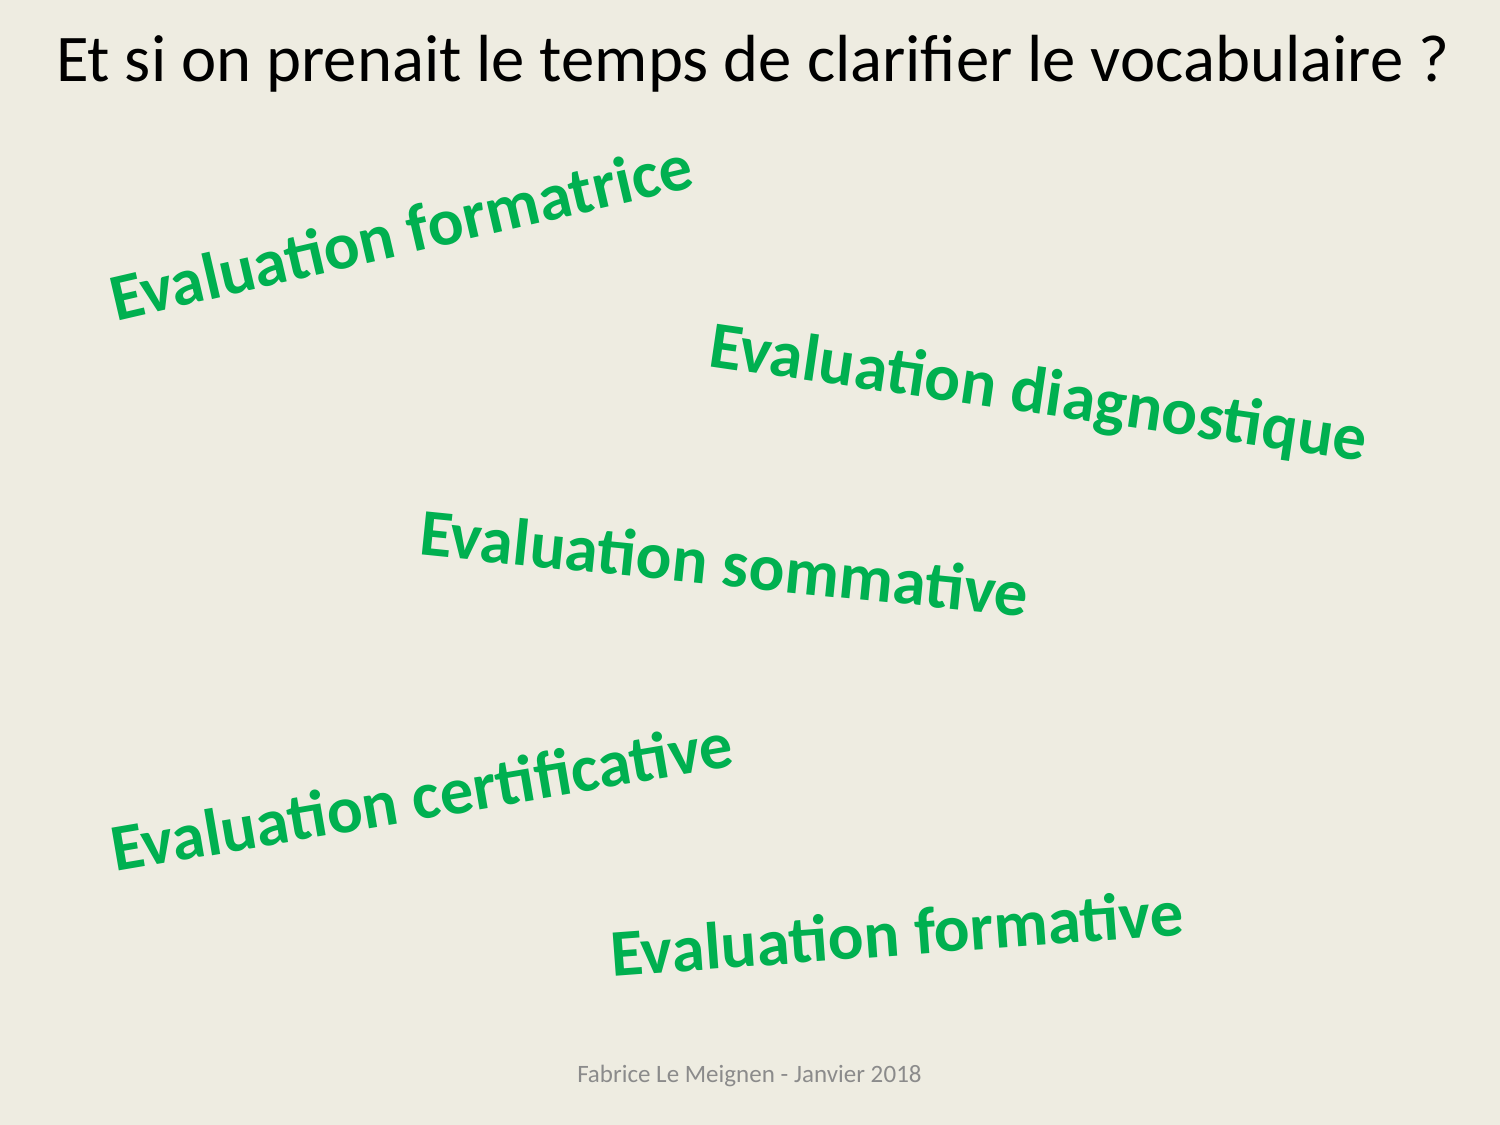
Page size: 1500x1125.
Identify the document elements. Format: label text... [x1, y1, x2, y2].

text_box Evaluation diagnostique [689, 290, 1411, 489]
text_box Evaluation certificative [88, 680, 809, 895]
text_box Evaluation formative [592, 850, 1312, 999]
text_box Evaluation sommative [401, 479, 1122, 647]
text_box Evaluation formatrice [85, 90, 803, 346]
footer Fabrice Le Meignen - Janvier 2018 [512, 1042, 988, 1103]
text_box Et si on prenait le temps de clarifier le vocabulaire ? [41, 7, 1471, 102]
